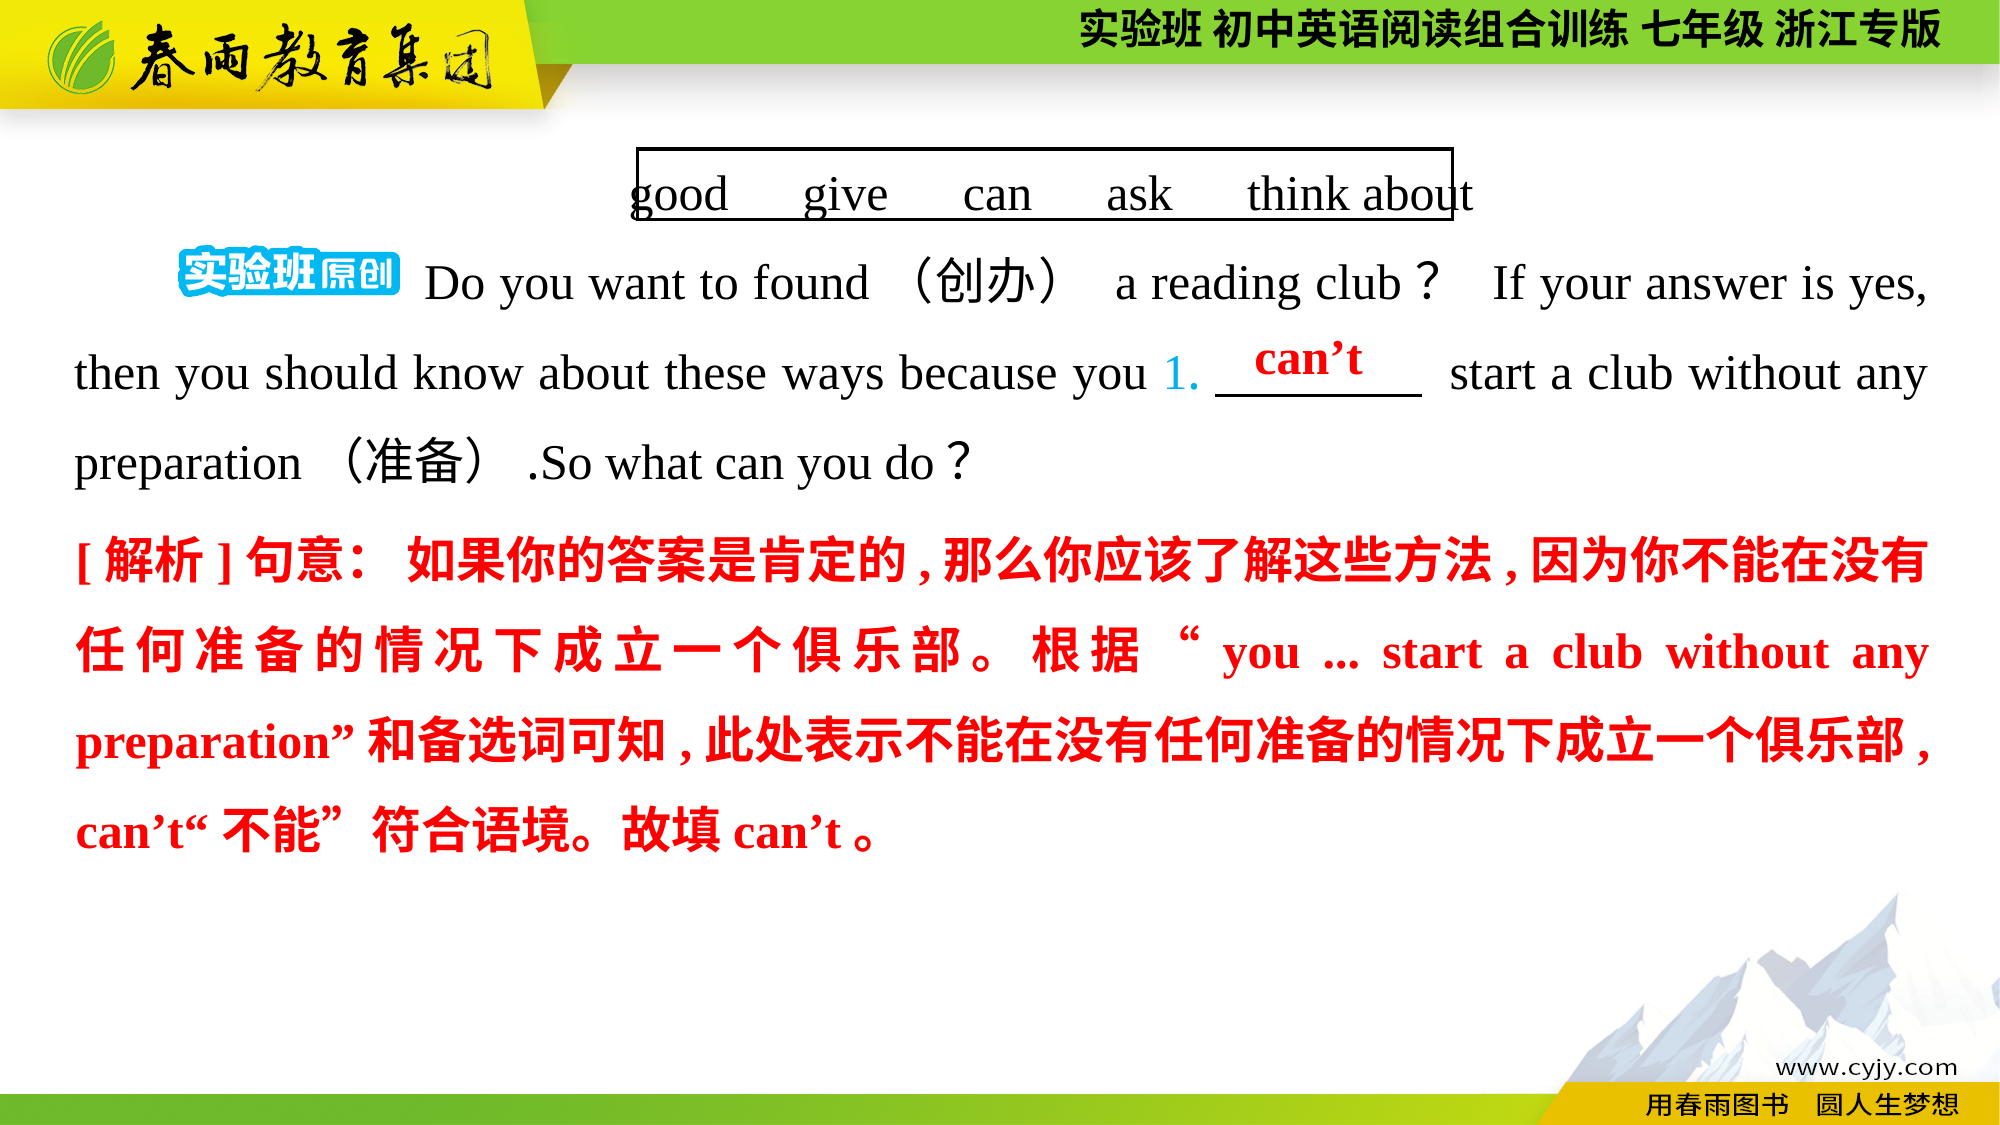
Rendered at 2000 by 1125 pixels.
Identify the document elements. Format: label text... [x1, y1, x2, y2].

picture [0, 0, 2000, 1125]
text_box [637, 148, 1453, 220]
text_box can’t [1239, 317, 1378, 393]
list good give can ask think about Do you want to found（创办） a reading club？ If your answer is yes, then you should know about these ways because you 1. start a club without any preparation（准备）.So what can you do？ [59, 122, 1944, 490]
text_box [解析]句意： 如果你的答案是肯定的,那么你应该了解这些方法,因为你不能在没有任何准备的情况下成立一个俱乐部。根据“you ... start a club without any preparation”和备选词可知,此处表示不能在没有任何准备的情况下成立一个俱乐部, can’t“不能”符合语境。故填can’t。 [60, 490, 1945, 866]
